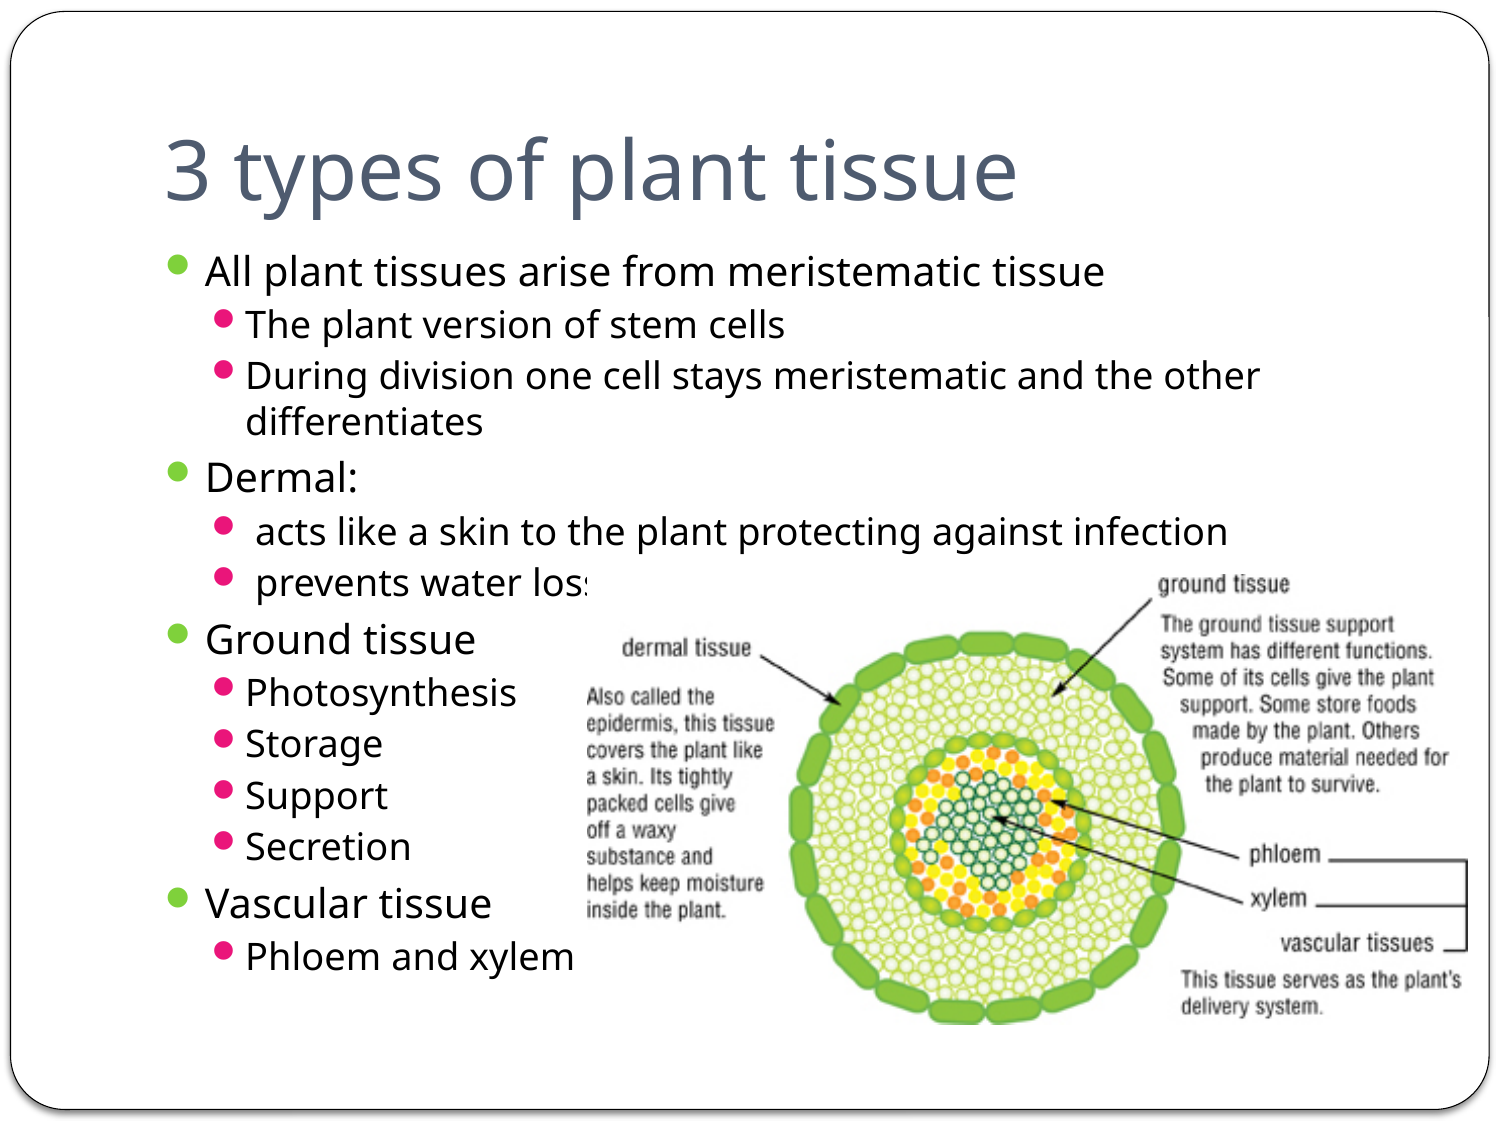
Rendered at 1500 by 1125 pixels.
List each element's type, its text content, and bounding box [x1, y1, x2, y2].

list All plant tissues arise from meristematic tissue The plant version of stem cells During division one cell stays meristematic and the other differentiates Dermal: acts like a skin to the plant protecting against infection prevents water loss Ground tissue Photosynthesis Storage Support Secretion Vascular tissue Phloem and xylem [150, 237, 1425, 988]
title 3 types of plant tissue [150, 45, 1425, 233]
picture [587, 574, 1468, 1026]
